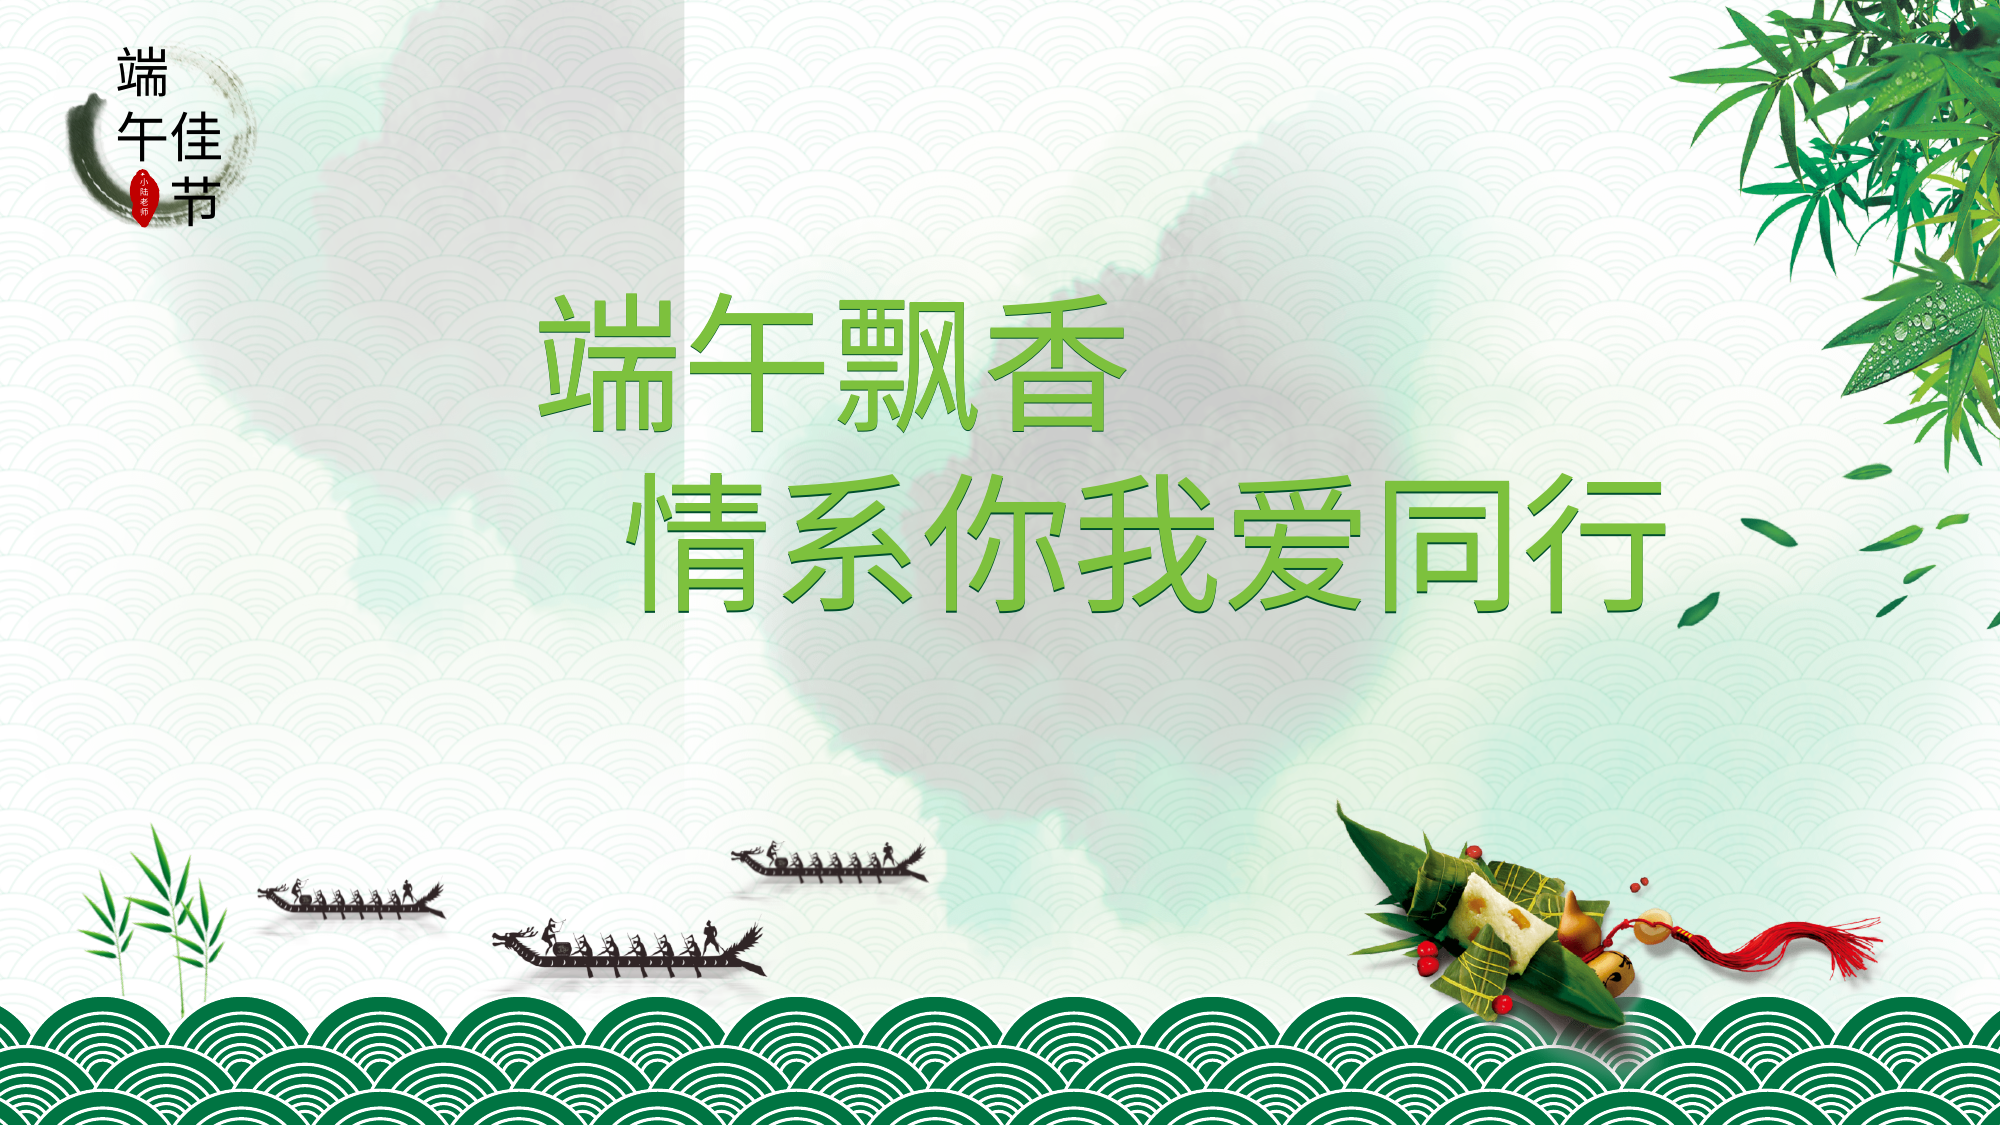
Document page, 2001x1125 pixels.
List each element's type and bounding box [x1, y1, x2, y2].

text_box [0, 1090, 2000, 1125]
text_box [62, 31, 259, 243]
text_box [1898, 1046, 2000, 1090]
picture [0, 0, 2000, 1096]
text_box [59, 834, 245, 995]
text_box [0, 1046, 1332, 1090]
text_box [0, 995, 1332, 1046]
text_box [245, 837, 942, 995]
text_box [514, 262, 1694, 641]
text_box [1898, 995, 2000, 1046]
